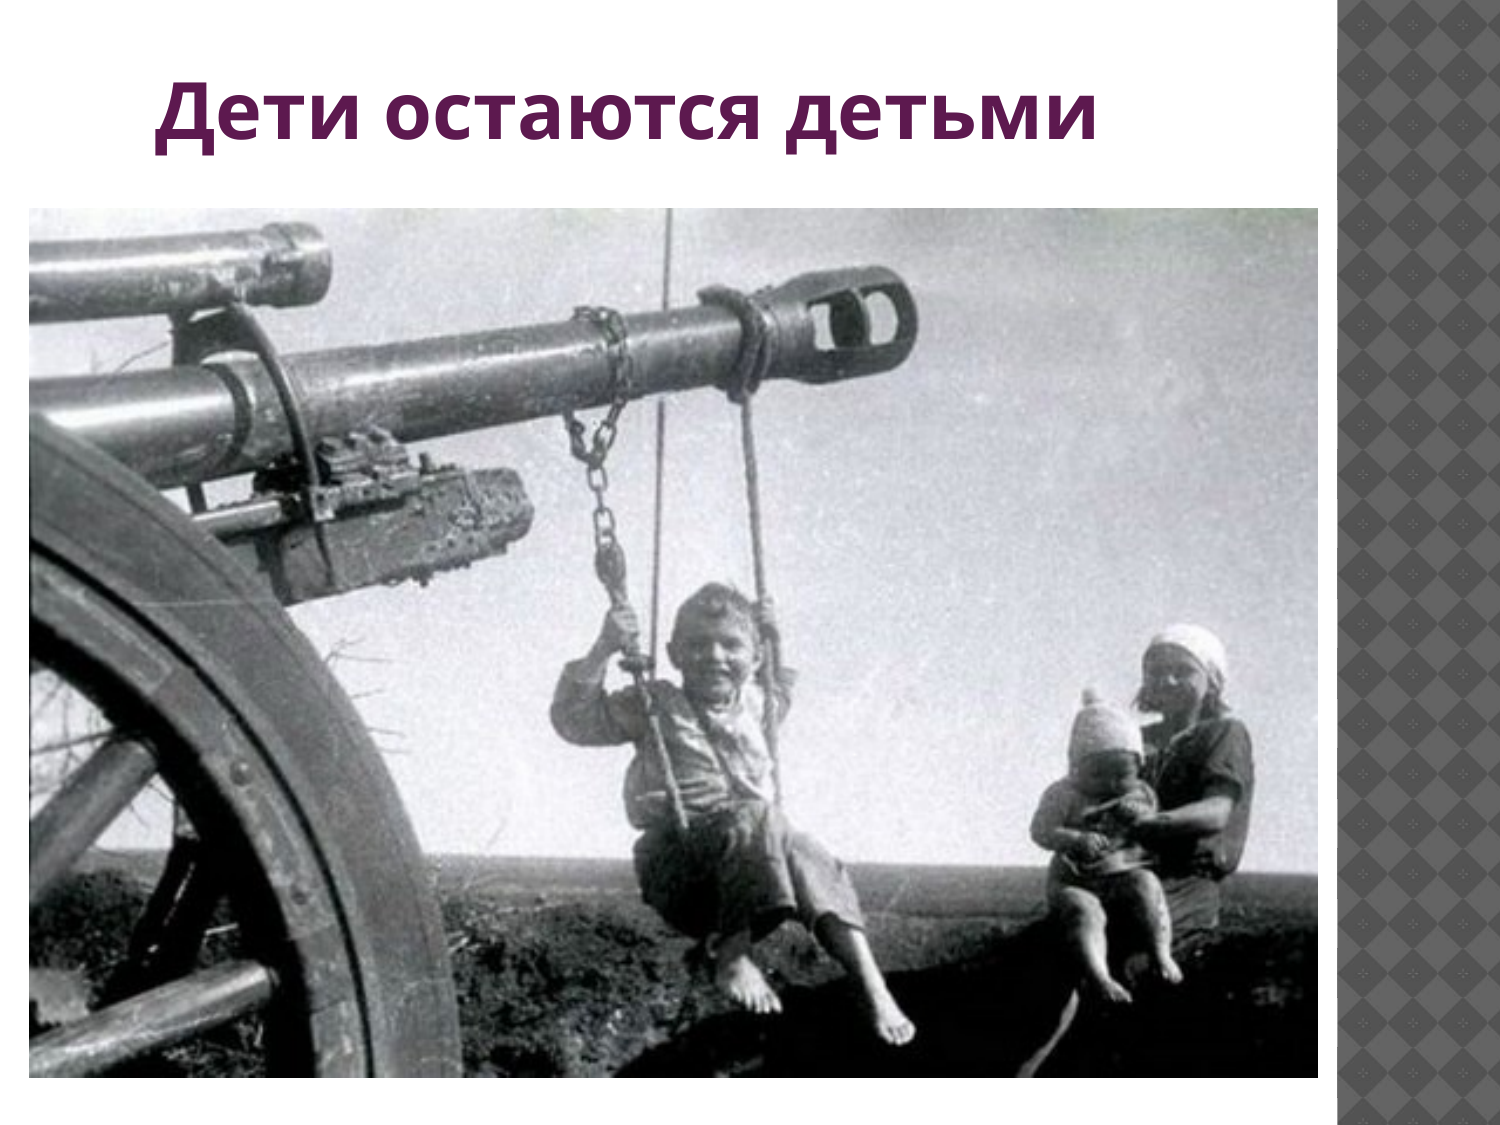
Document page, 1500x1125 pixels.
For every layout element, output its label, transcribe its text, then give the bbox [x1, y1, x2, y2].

title Дети остаются детьми [140, 52, 1263, 164]
picture [1337, 0, 1500, 1125]
picture [29, 207, 1318, 1079]
